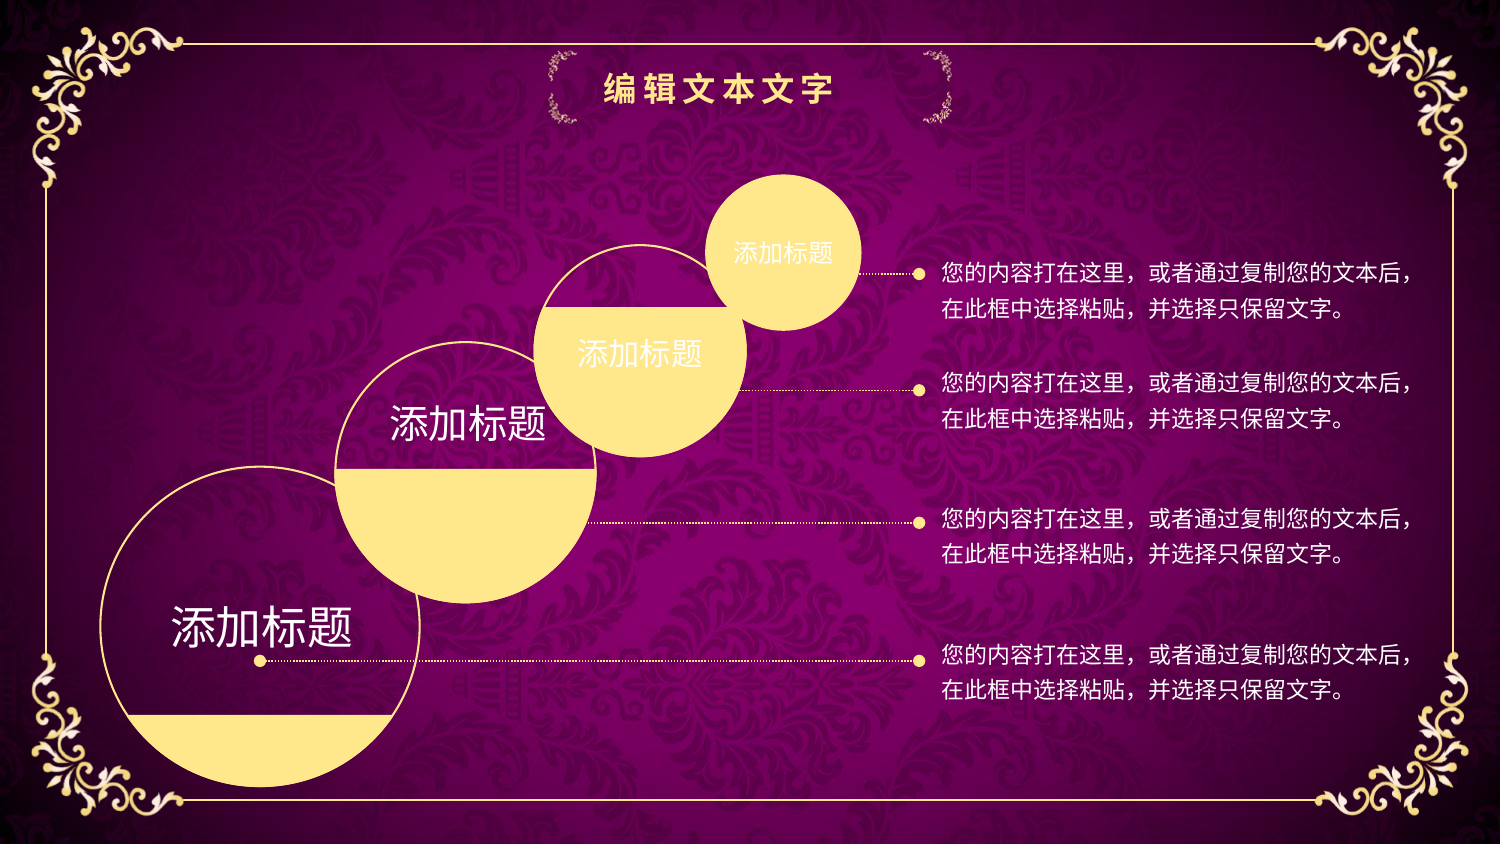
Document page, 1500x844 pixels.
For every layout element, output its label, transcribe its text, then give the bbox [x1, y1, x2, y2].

text_box 您的内容打在这里，或者通过复制您的文本后，在此框中选择粘贴，并选择只保留文字。 [929, 244, 1419, 328]
text_box [534, 308, 746, 457]
text_box 添加标题 [377, 393, 560, 453]
text_box [335, 470, 596, 603]
text_box 添加标题 [565, 328, 715, 378]
text_box 编辑文本文字 [588, 61, 911, 116]
text_box [127, 715, 393, 787]
text_box 添加标题 [158, 593, 365, 660]
text_box [706, 175, 861, 330]
text_box 添加标题 [721, 231, 846, 274]
text_box 您的内容打在这里，或者通过复制您的文本后，在此框中选择粘贴，并选择只保留文字。 [929, 490, 1419, 574]
text_box 您的内容打在这里，或者通过复制您的文本后，在此框中选择粘贴，并选择只保留文字。 [929, 626, 1419, 710]
text_box [543, 245, 738, 309]
text_box [100, 466, 420, 715]
picture [0, 0, 1500, 844]
text_box 您的内容打在这里，或者通过复制您的文本后，在此框中选择粘贴，并选择只保留文字。 [929, 354, 1419, 438]
text_box [335, 342, 596, 470]
